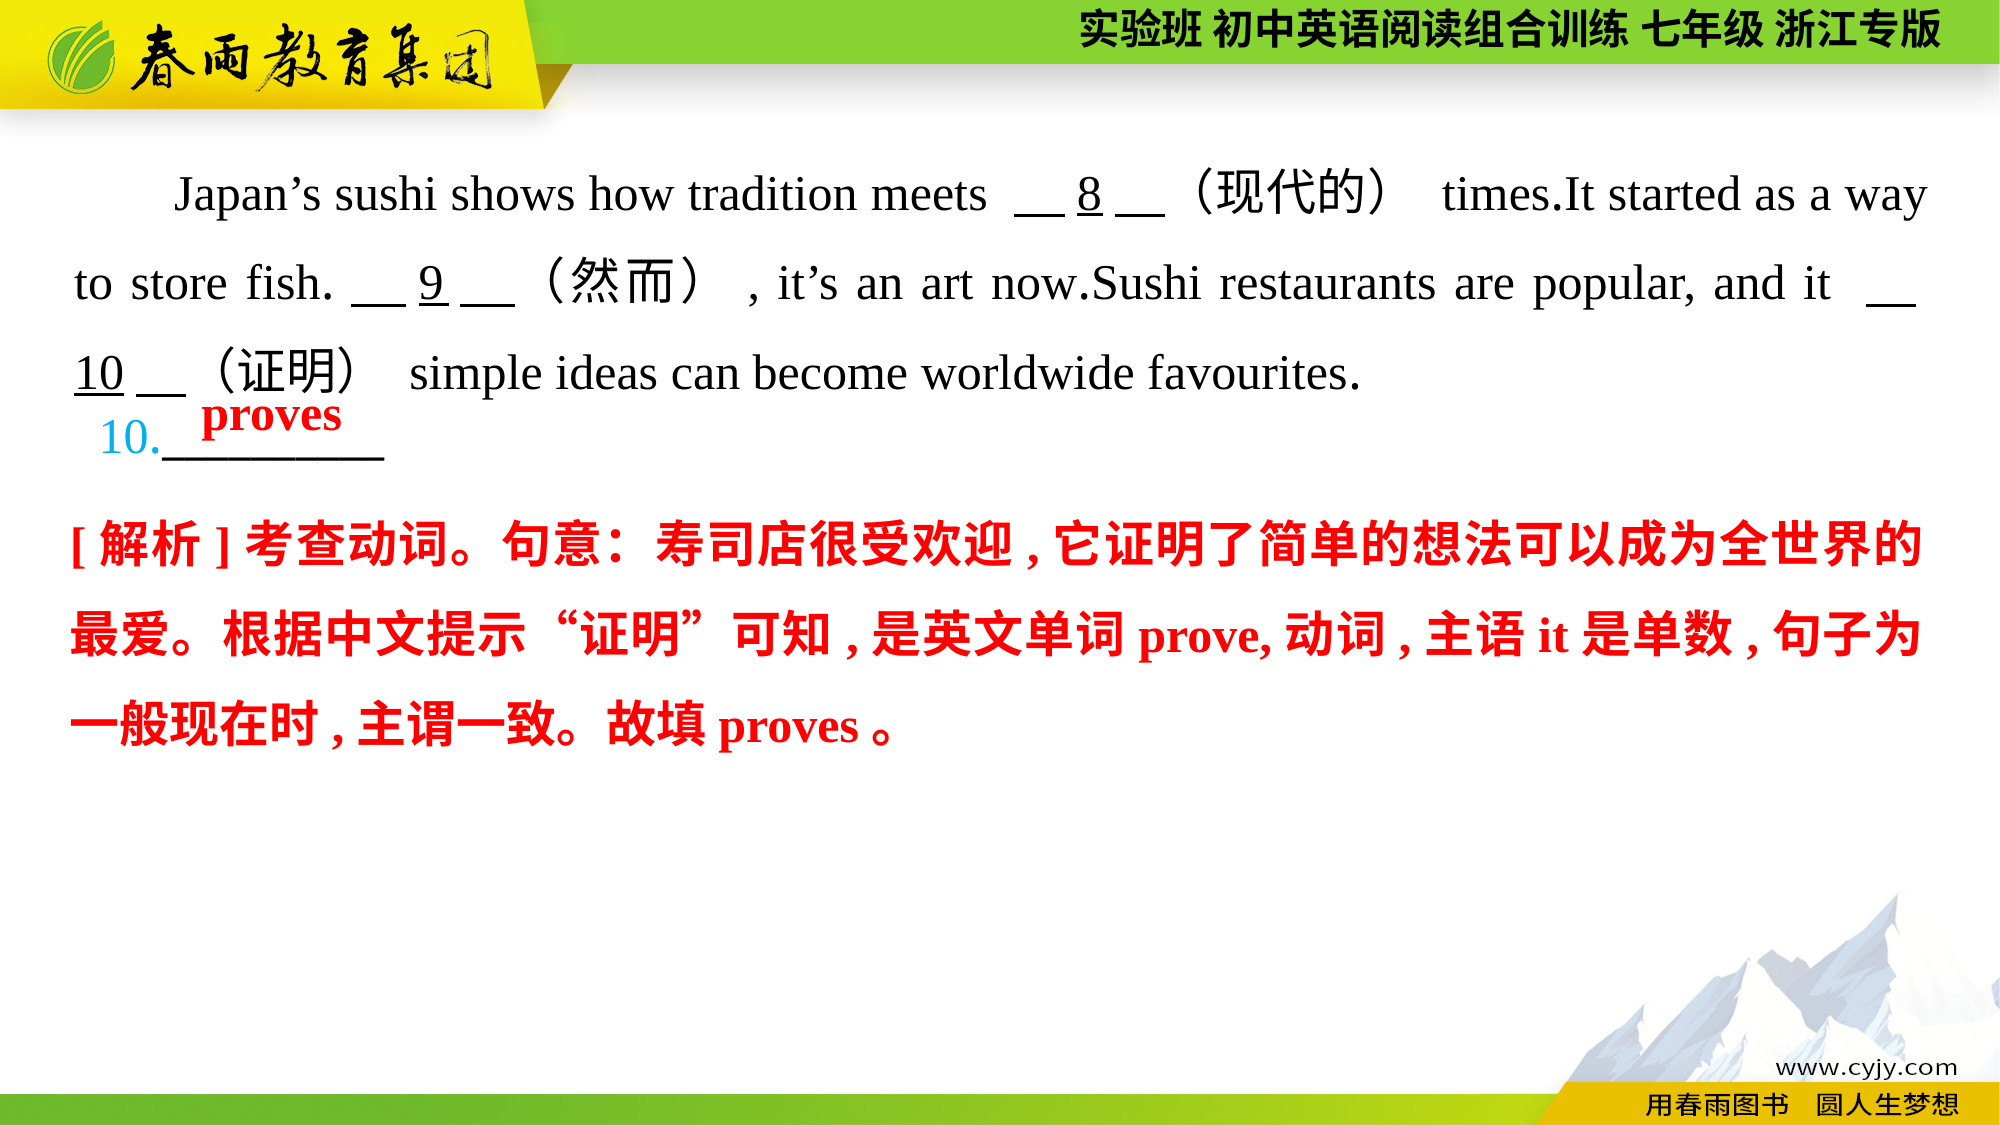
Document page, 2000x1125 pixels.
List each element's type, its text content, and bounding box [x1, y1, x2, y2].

text_box [解析]考查动词。句意：寿司店很受欢迎,它证明了简单的想法可以成为全世界的最爱。根据中文提示“证明”可知,是英文单词prove,动词,主语it是单数,句子为一般现在时,主谓一致。故填proves。 [54, 475, 1939, 761]
picture [0, 0, 2000, 1125]
text_box 10.__________ [83, 395, 400, 471]
text_box proves [174, 373, 357, 449]
list Japan’s sushi shows how tradition meets 8 （现代的） times.It started as a way to store fish. 9 （然而）, it’s an art now.Sushi restaurants are popular, and it 10 （证明） simple ideas can become worldwide favourites. [59, 122, 1944, 399]
